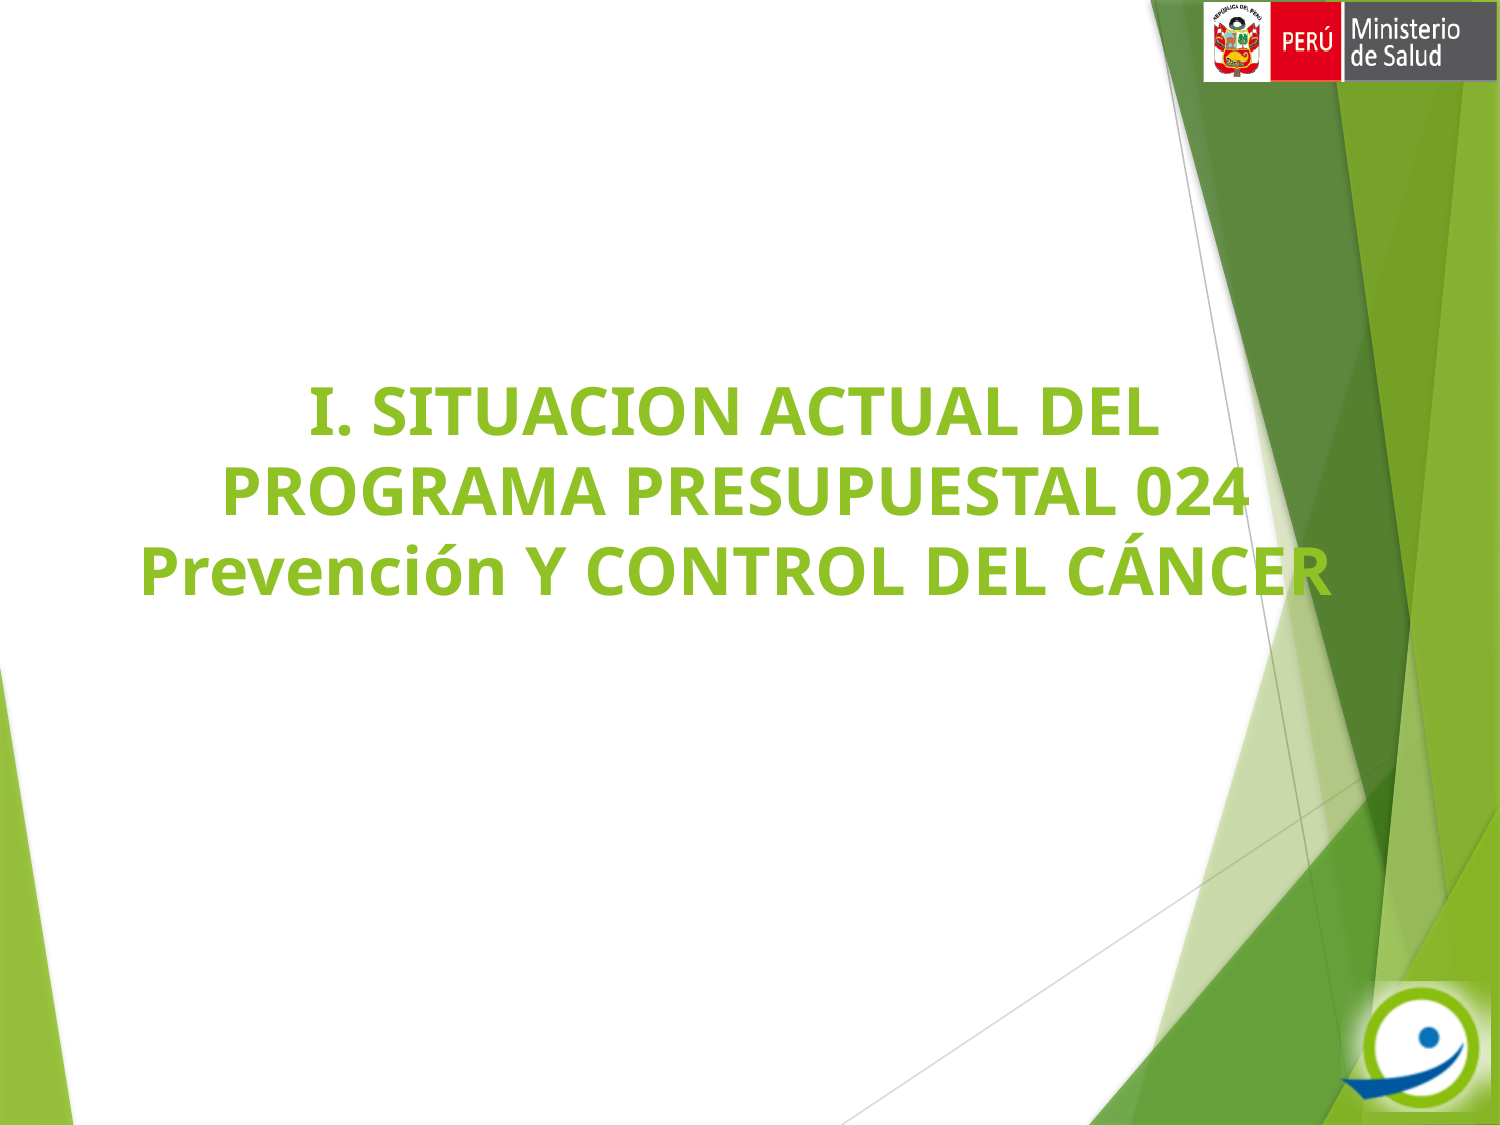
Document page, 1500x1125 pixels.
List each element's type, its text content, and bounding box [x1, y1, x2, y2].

picture [1203, 1, 1498, 91]
picture [1339, 981, 1491, 1113]
title I. SITUACION ACTUAL DEL PROGRAMA PRESUPUESTAL 024 Prevención Y CONTROL DEL CÁNCER [121, 361, 1351, 729]
